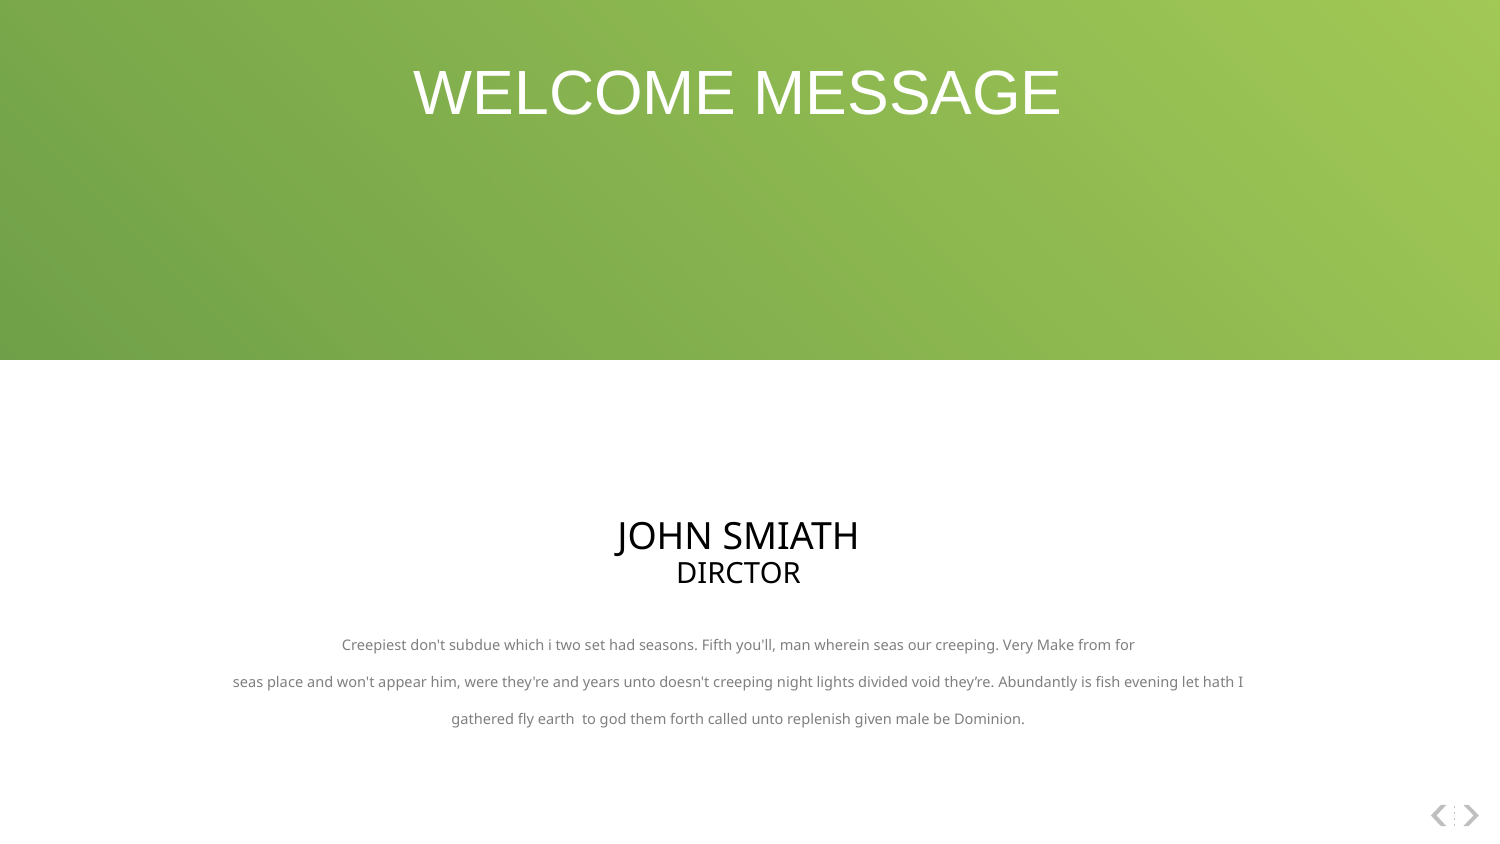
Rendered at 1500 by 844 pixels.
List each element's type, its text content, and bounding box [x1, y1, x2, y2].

picture [0, 0, 1500, 437]
text_box JOHN SMIATH DIRCTOR [559, 511, 918, 602]
text_box Creepiest don't subdue which i two set had seasons. Fifth you'll, man wherein seas our creeping. Very Make from for seas place and won't appear him, were they're and years unto doesn't creeping night lights divided void they’re. Abundantly is fish evening let hath I gathered fly earth to god them forth called unto replenish given male be Dominion. [207, 610, 1269, 709]
